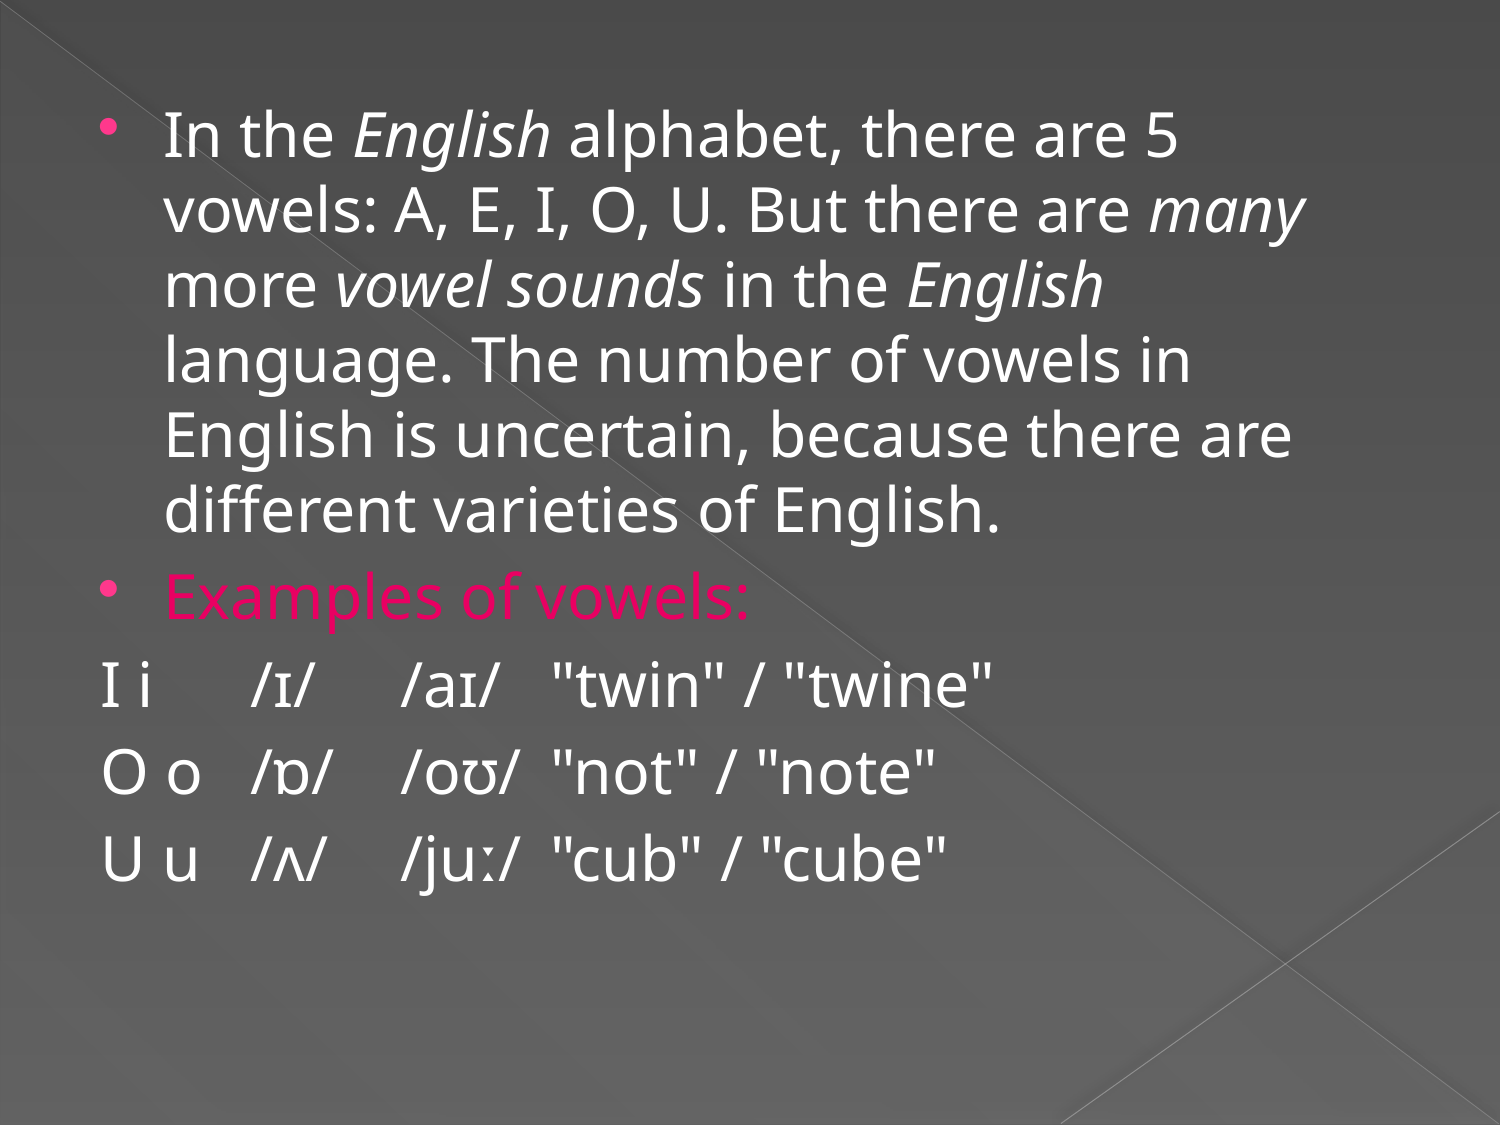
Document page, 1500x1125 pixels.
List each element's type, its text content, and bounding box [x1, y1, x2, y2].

list In the English alphabet, there are 5 vowels: A, E, I, O, U. But there are many more vowel sounds in the English language. The number of vowels in English is uncertain, because there are different varieties of English. Examples of vowels: I i /ɪ/ /aɪ/ "twin" / "twine" O o /ɒ/ /oʊ/ "not" / "note" U u /ʌ/ /juː/ "cub" / "cube" [75, 87, 1425, 1059]
